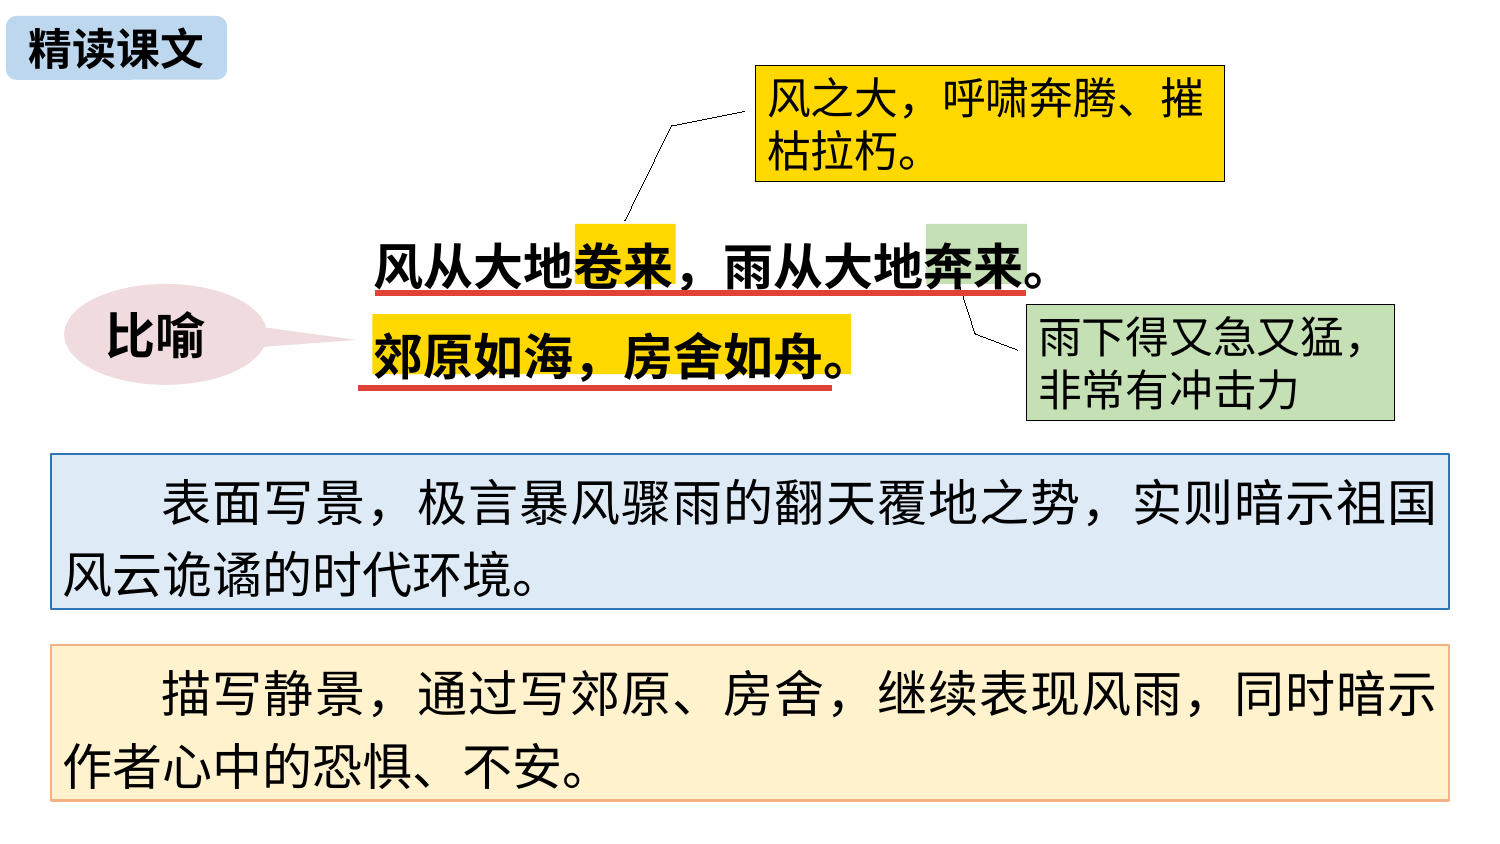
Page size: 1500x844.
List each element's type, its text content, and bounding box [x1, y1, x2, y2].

text_box 雨下得又急又猛，非常有冲击力 [1026, 304, 1395, 421]
text_box 风之大，呼啸奔腾、摧枯拉朽。 [755, 65, 1225, 182]
text_box 风从大地卷来，雨从大地奔来。 郊原如海，房舍如舟。 [362, 199, 1114, 391]
text_box 比喻 [64, 283, 357, 385]
text_box 精读课文 [4, 14, 229, 81]
text_box 描写静景，通过写郊原、房舍，继续表现风雨，同时暗示作者心中的恐惧、不安。 [50, 645, 1450, 801]
text_box 表面写景，极言暴风骤雨的翻天覆地之势，实则暗示祖国风云诡谲的时代环境。 [50, 454, 1450, 610]
